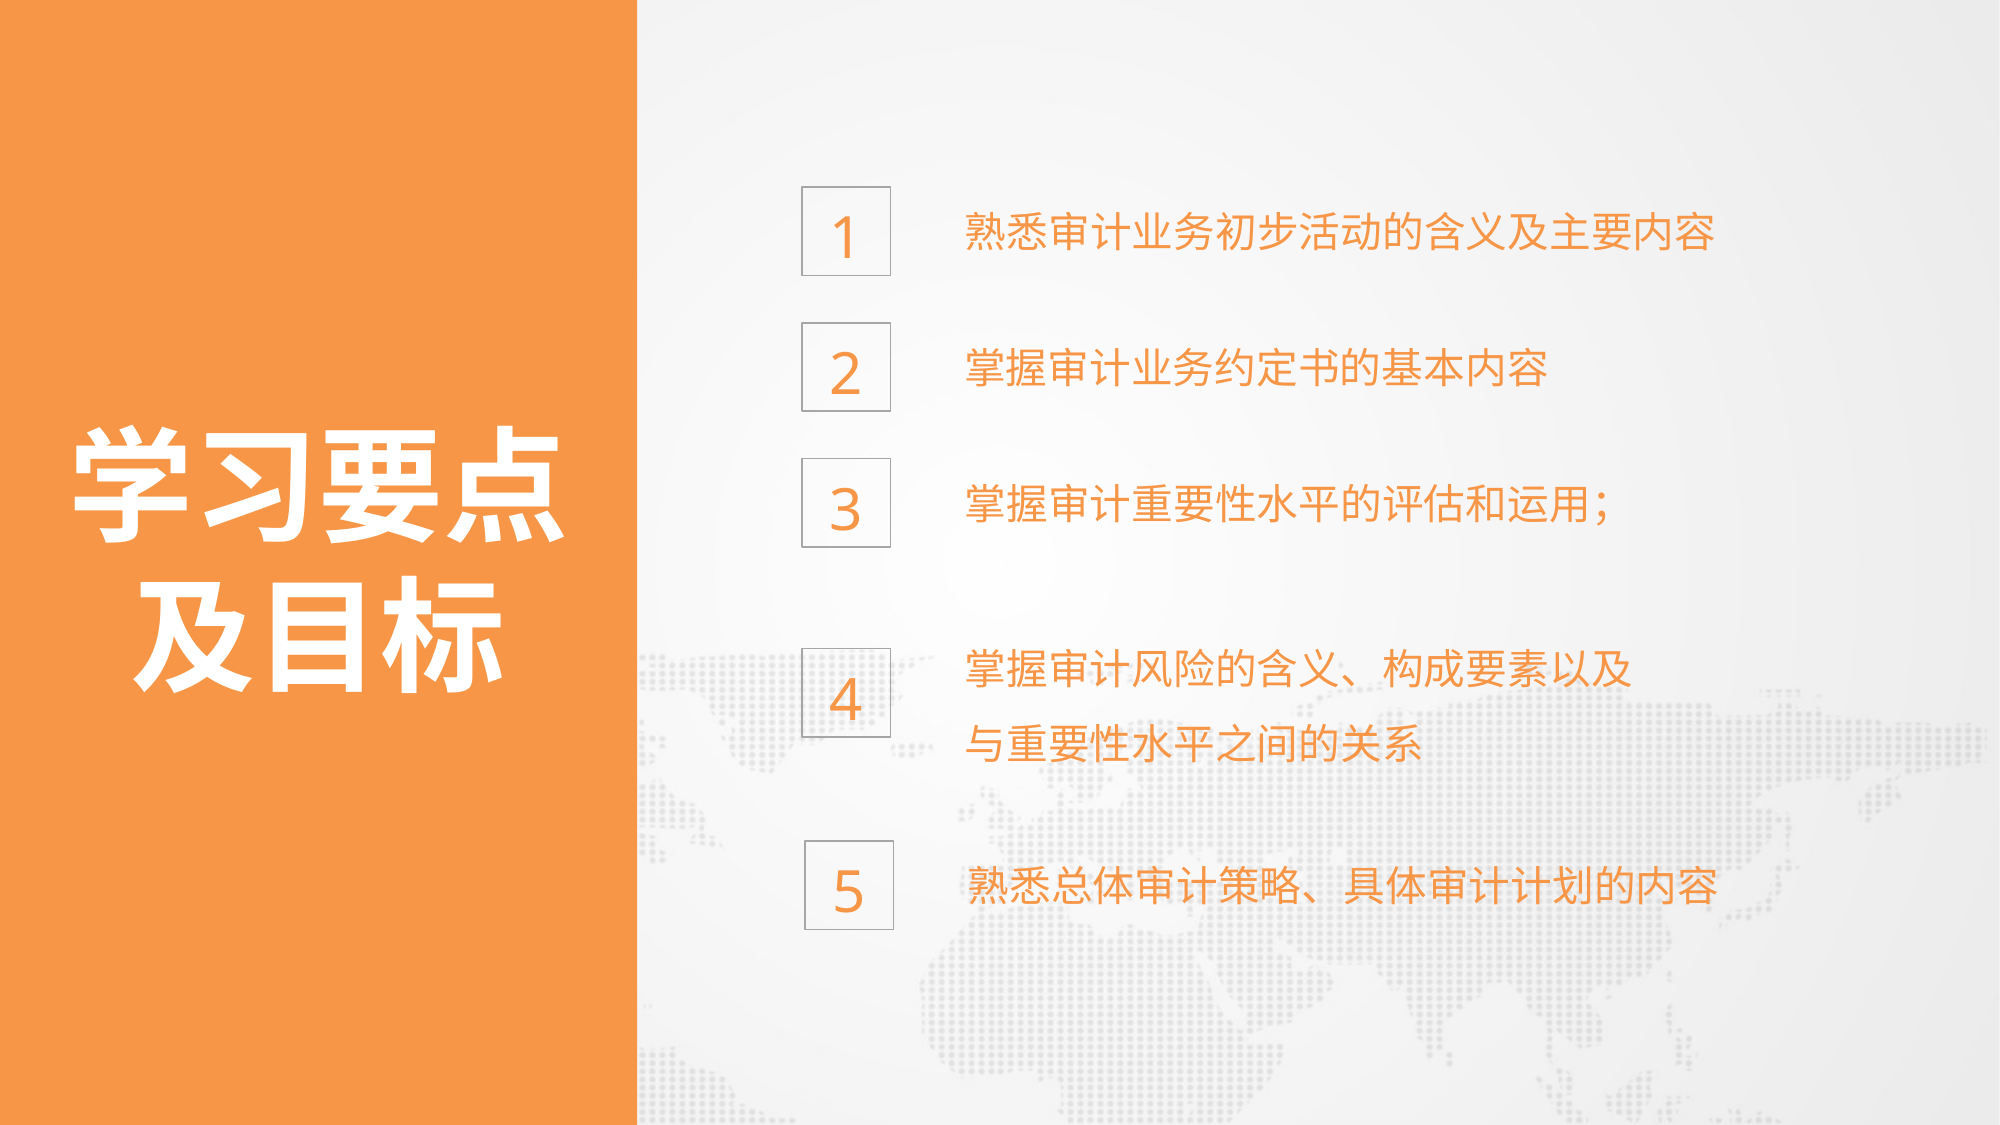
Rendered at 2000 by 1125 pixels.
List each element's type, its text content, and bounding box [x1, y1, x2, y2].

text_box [804, 840, 1738, 933]
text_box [801, 609, 1651, 777]
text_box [801, 186, 1735, 279]
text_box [801, 458, 1651, 551]
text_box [801, 322, 1567, 415]
picture [639, 0, 2000, 1125]
text_box 学习要点 及目标 [0, 400, 638, 716]
text_box [0, 0, 639, 1125]
